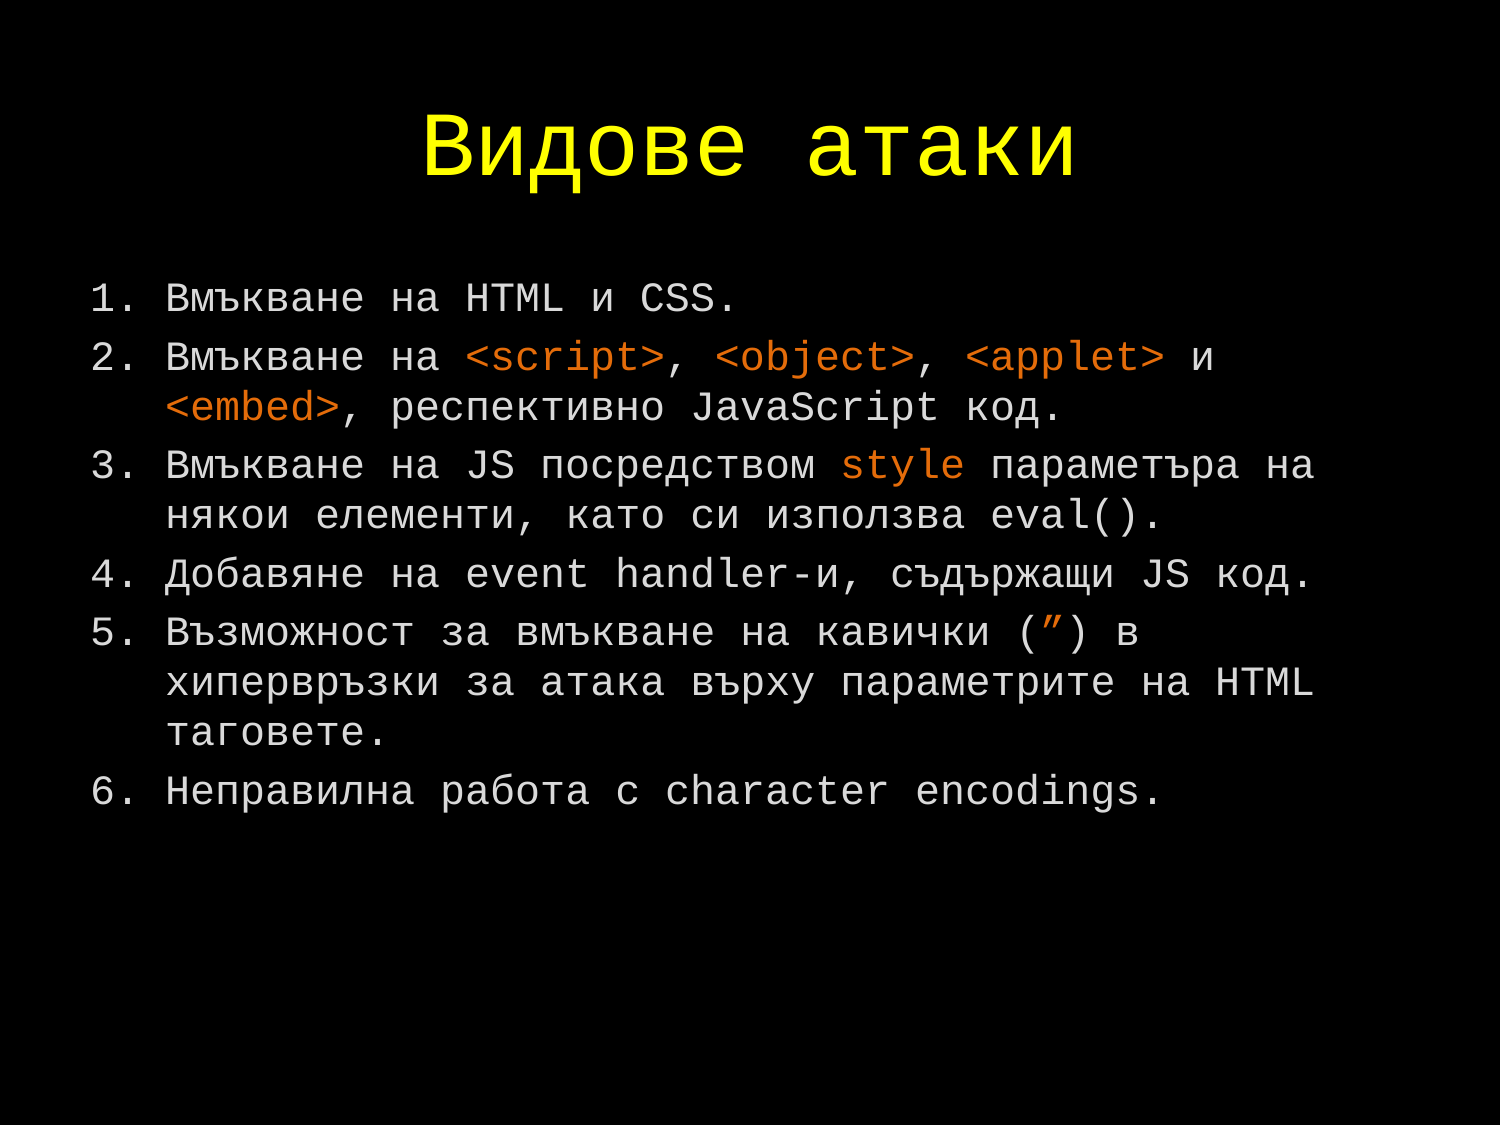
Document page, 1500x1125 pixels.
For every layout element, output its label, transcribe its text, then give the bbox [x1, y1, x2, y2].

title Видове атаки [75, 45, 1425, 233]
list Вмъкване на HTML и CSS. Вмъкване на <script>, <object>, <applet> и <embed>, респективно JavaScript код. Вмъкване на JS посредством style параметъра на някои елементи, като си използва eval(). Добавяне на event handler-и, съдържащи JS код. Възможност за вмъкване на кавички (”) в хипервръзки за атака върху параметрите на HTML таговете. Неправилна работа с character encodings. [75, 262, 1425, 1005]
